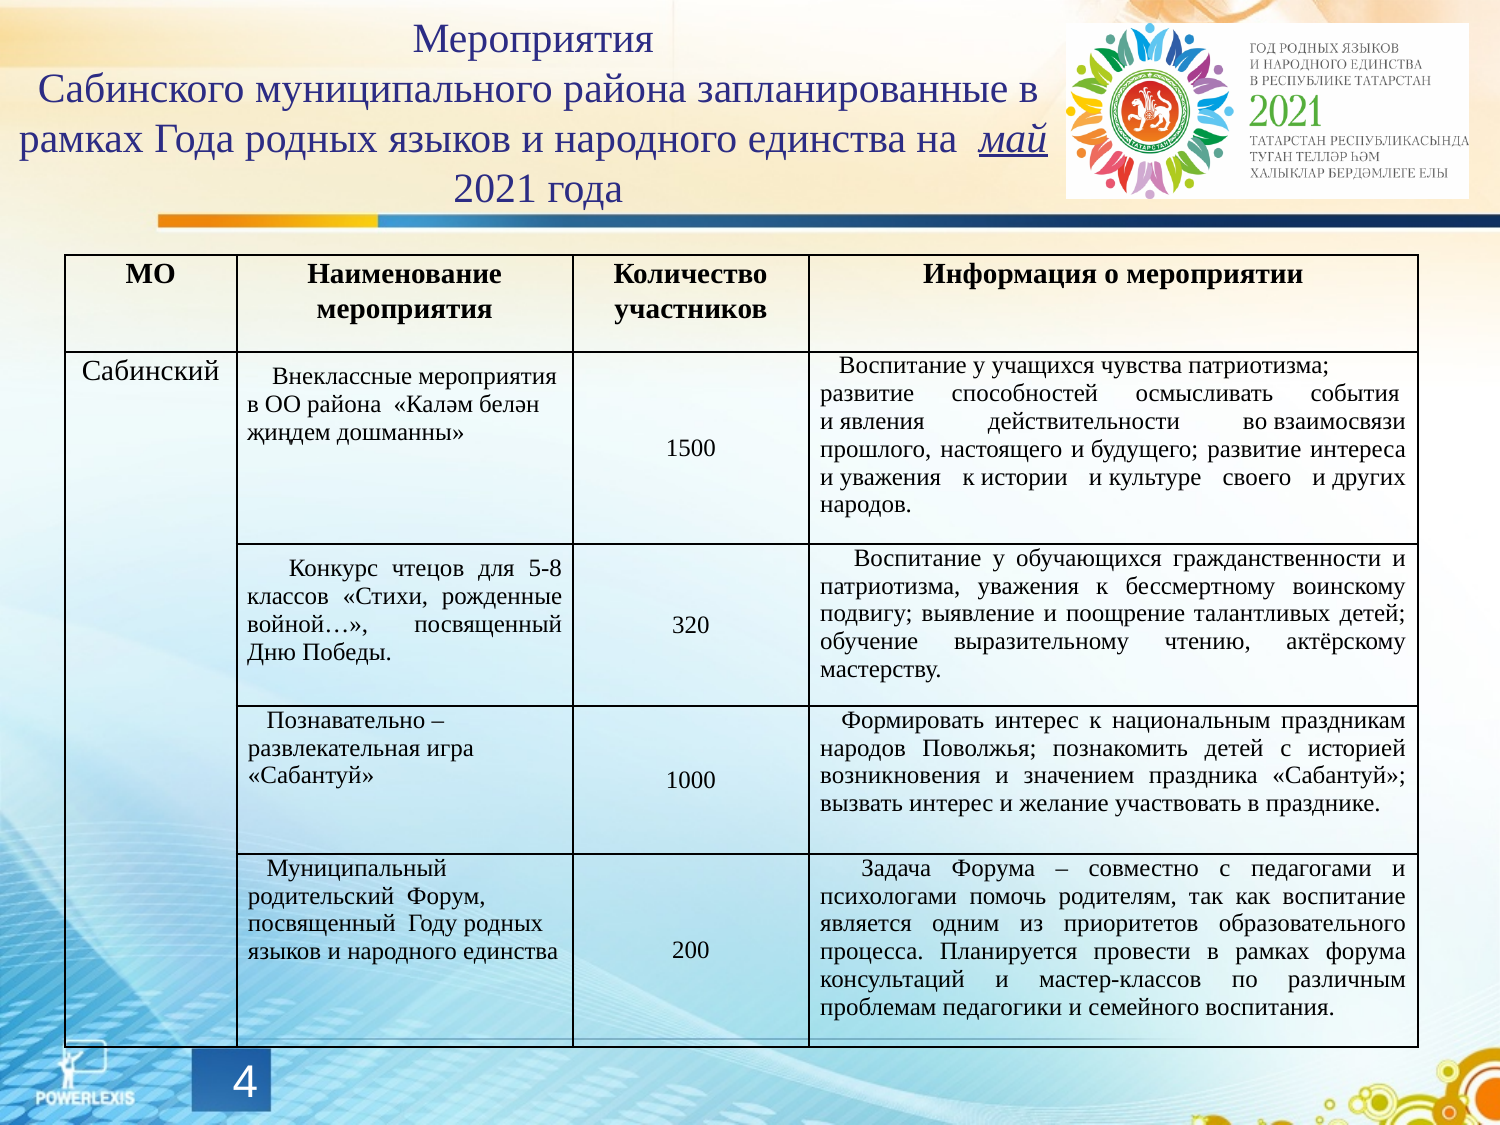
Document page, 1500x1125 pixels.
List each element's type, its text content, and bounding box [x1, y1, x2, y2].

table_cell 1000 [574, 707, 808, 853]
slide_number 4 [135, 1048, 274, 1123]
table_header Количество участников [574, 256, 808, 351]
table_cell 320 [574, 545, 808, 705]
table_header Информация о мероприятии [810, 256, 1417, 351]
table_cell Формировать интерес к национальным праздникам народов Поволжья; познакомить детей с историей возникновения и значением праздника «Сабантуй»; вызвать интерес и желание участвовать в празднике. [810, 707, 1417, 853]
table_cell Внеклассные мероприятия в ОО района «Каләм белән җиңдем дошманны» [238, 353, 572, 543]
table_cell Сабинский [66, 353, 236, 1046]
table_cell Познавательно – развлекательная игра «Сабантуй» [238, 707, 572, 853]
table_cell Воспитание у обучающихся гражданственности и патриотизма, уважения к бессмертному воинскому подвигу; выявление и поощрение талантливых детей; обучение выразительному чтению, актёрскому мастерству. [810, 545, 1417, 705]
title Мероприятия Сабинского муниципального района запланированные в рамках Года родных языков и народного единства на май 2021 года [0, 30, 1061, 111]
table_cell 200 [574, 855, 808, 1046]
table_header Наименование мероприятия [238, 256, 572, 351]
table_cell 1500 [574, 353, 808, 543]
table_header МО [66, 256, 236, 351]
table_cell Задача Форума – совместно с педагогами и психологами помочь родителям, так как воспитание является одним из приоритетов образовательного процесса. Планируется провести в рамках форума консультаций и мастер-классов по различным проблемам педагогики и семейного воспитания. [810, 855, 1417, 1046]
table_cell Муниципальный родительский Форум, посвященный Году родных языков и народного единства [238, 855, 572, 1046]
table_cell Конкурс чтецов для 5-8 классов «Стихи, рожденные войной…», посвященный Дню Победы. [238, 545, 572, 705]
table_cell Воспитание у учащихся чувства патриотизма; развитие способностей осмысливать события и явления действительности во взаимосвязи прошлого, настоящего и будущего; развитие интереса и уважения к истории и культуре своего и других народов. [810, 353, 1417, 543]
picture [0, 0, 1500, 1125]
